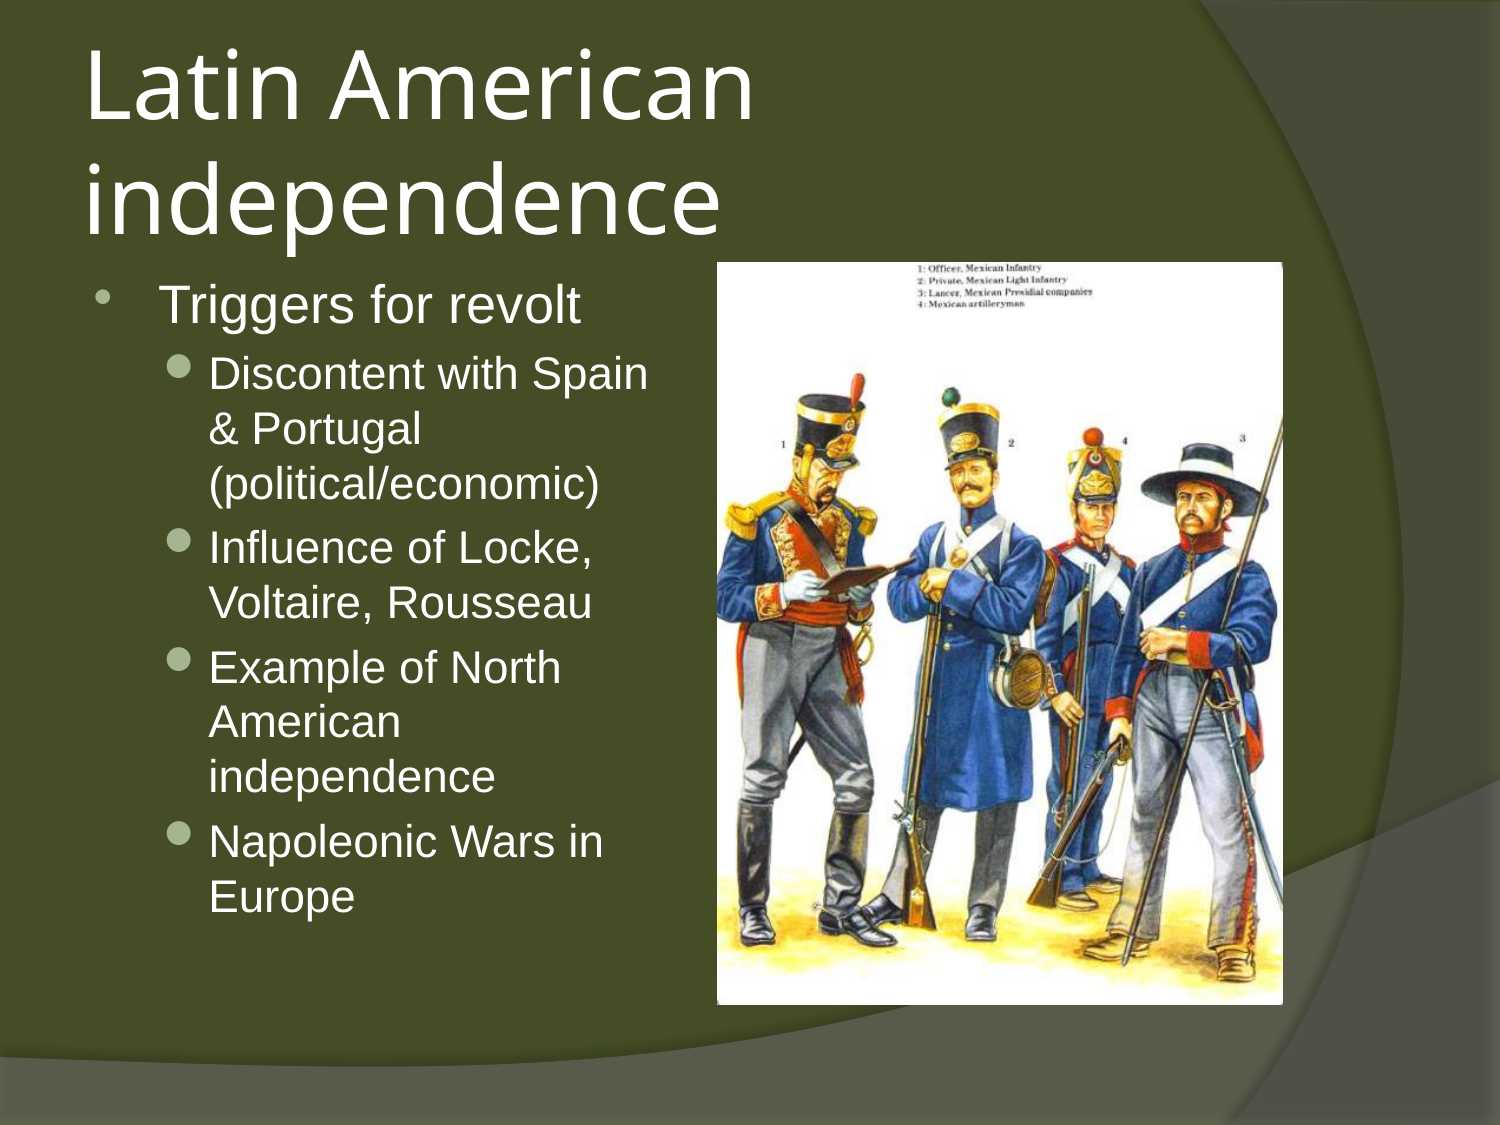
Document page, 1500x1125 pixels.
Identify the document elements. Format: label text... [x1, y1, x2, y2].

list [717, 262, 1283, 1006]
title Latin American independence [75, 45, 1300, 233]
list Triggers for revolt Discontent with Spain & Portugal (political/economic) Influence of Locke, Voltaire, Rousseau Example of North American independence Napoleonic Wars in Europe [75, 262, 675, 1005]
